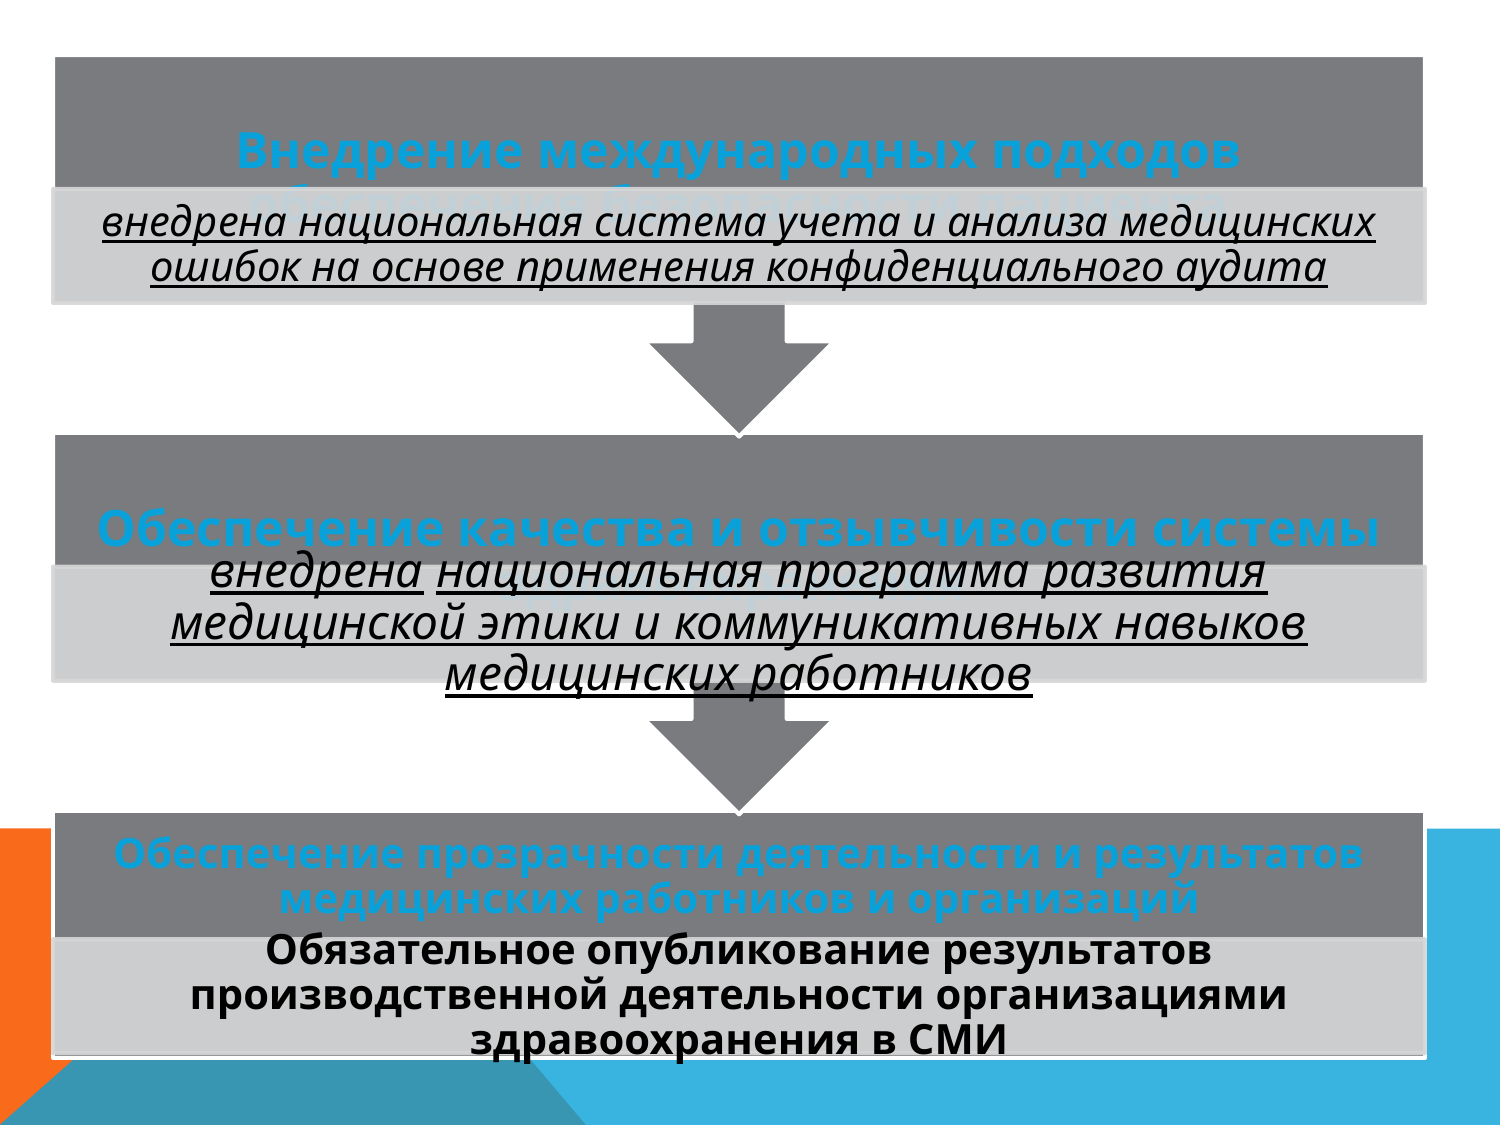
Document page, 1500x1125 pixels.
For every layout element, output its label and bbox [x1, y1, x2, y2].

list [52, 54, 1426, 1059]
